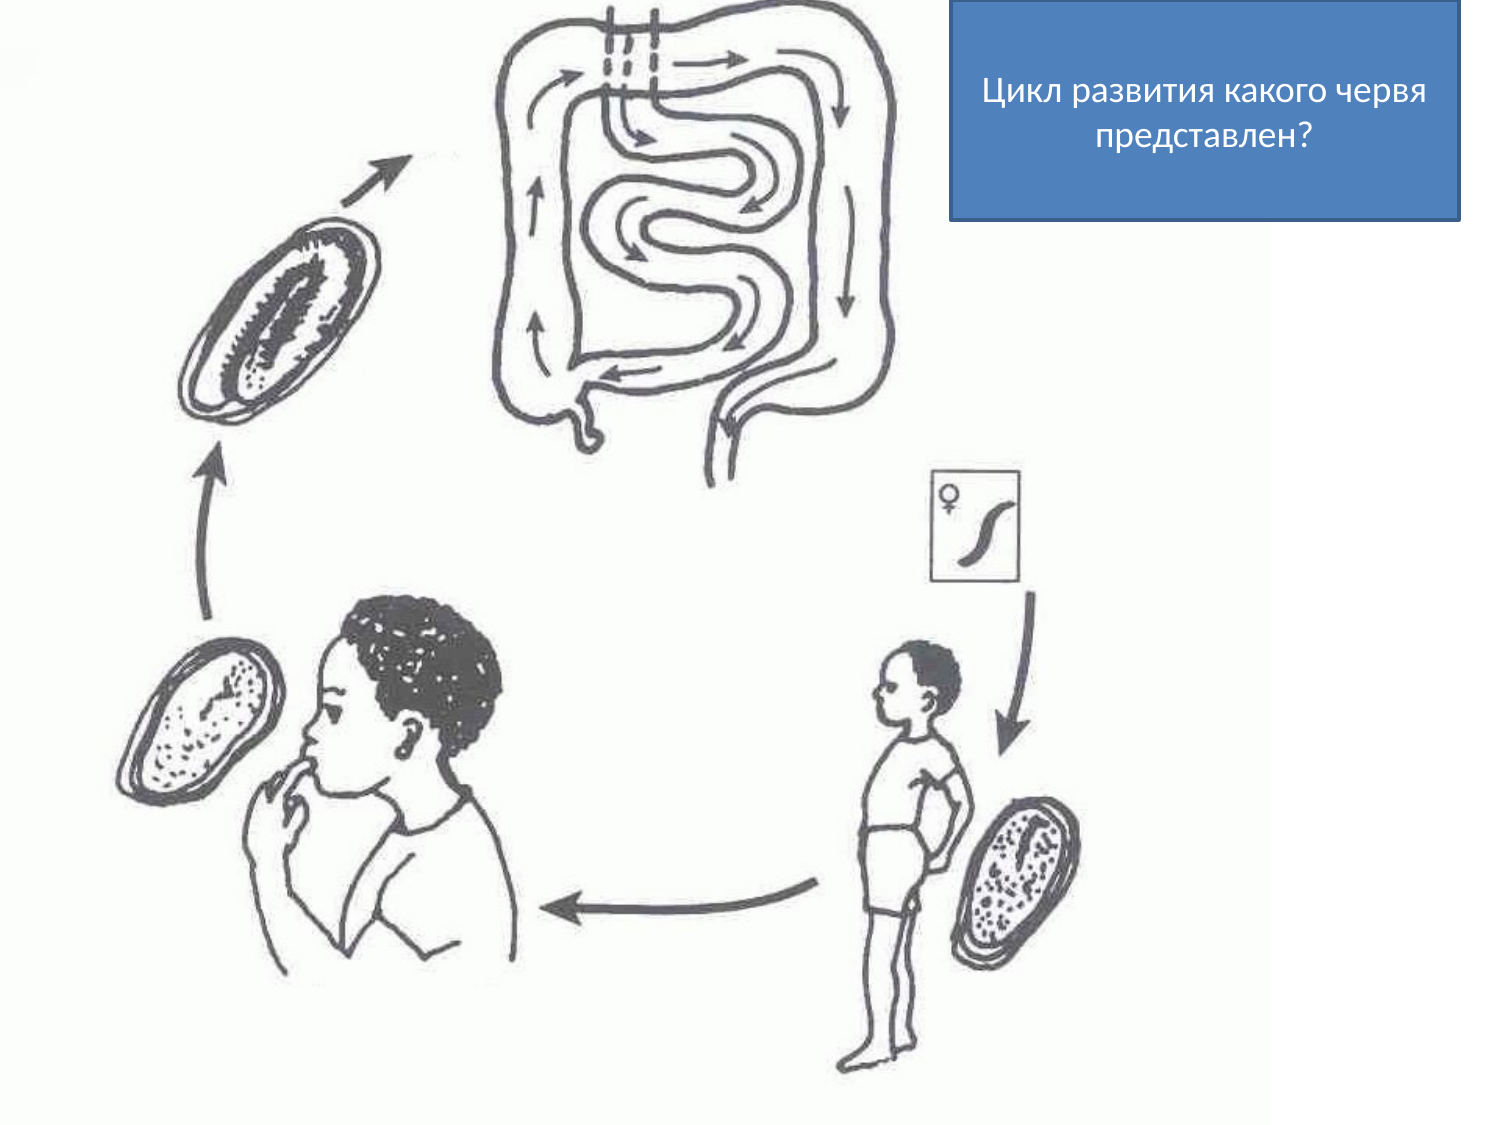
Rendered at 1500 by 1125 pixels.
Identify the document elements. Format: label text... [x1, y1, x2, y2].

text_box Цикл развития какого червя представлен? [1272, 0, 1461, 222]
picture [0, 0, 1269, 1125]
